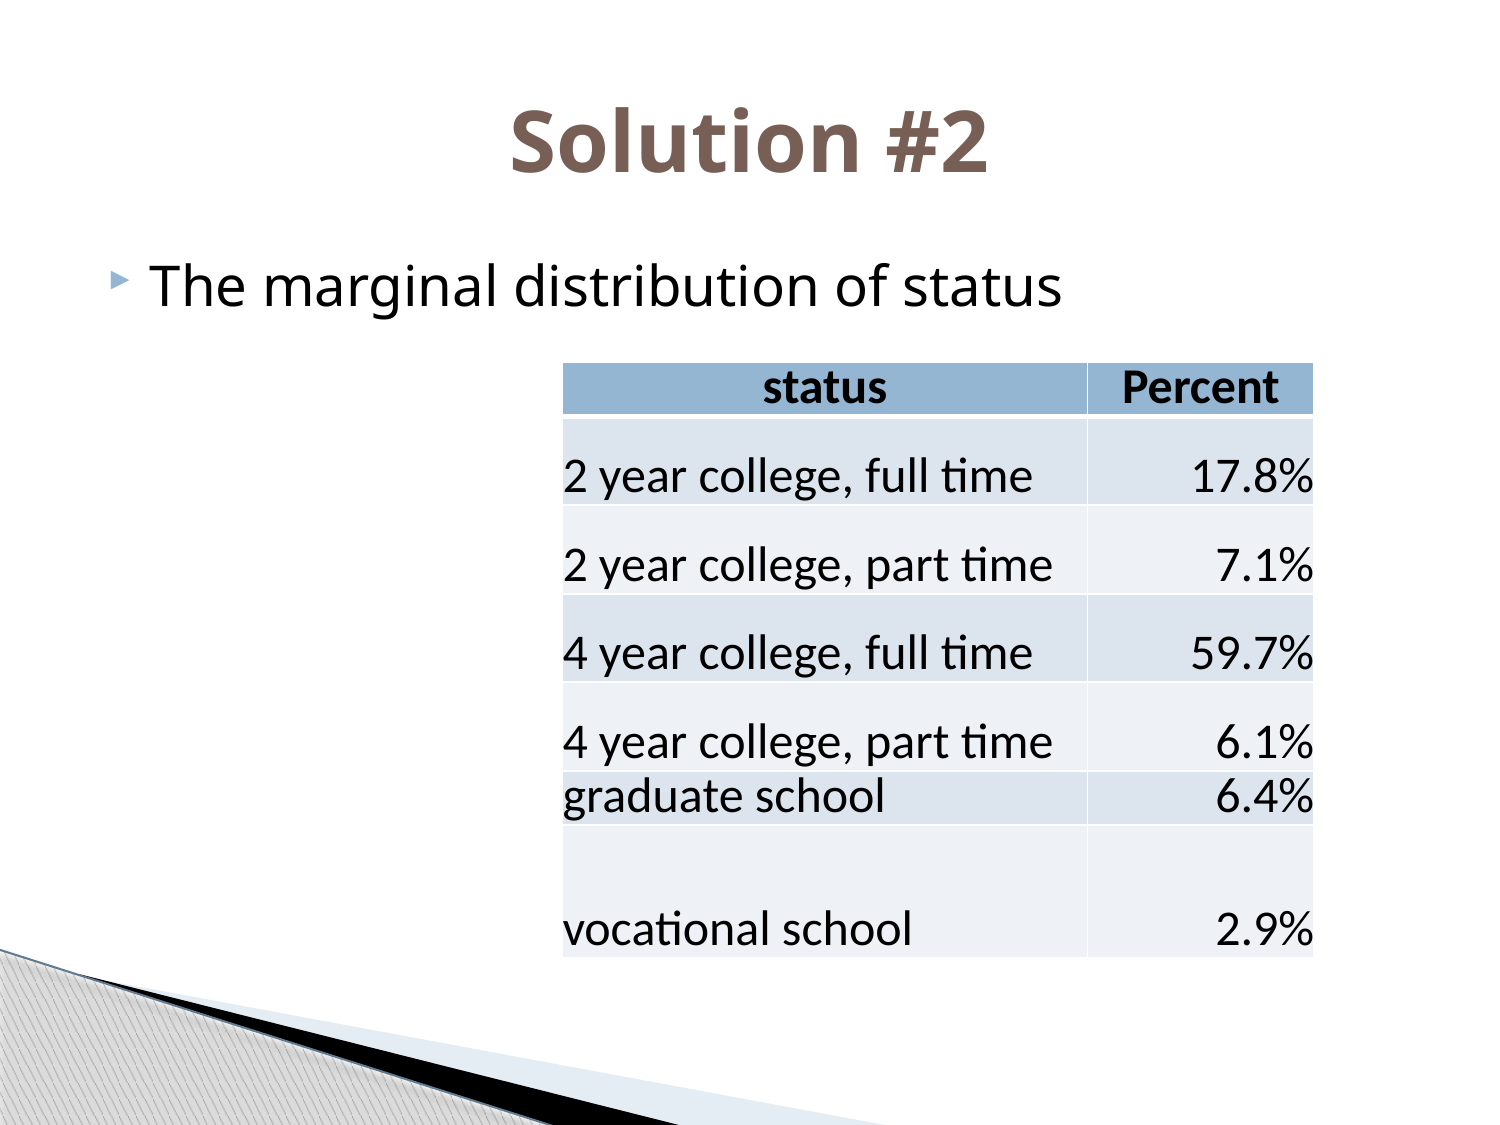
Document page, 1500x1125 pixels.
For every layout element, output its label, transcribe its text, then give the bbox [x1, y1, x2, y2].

table_cell 7.1% [1088, 506, 1313, 593]
table_cell 17.8% [1088, 419, 1313, 504]
table_cell vocational school [563, 826, 1087, 957]
table_cell 2 year college, full time [563, 419, 1087, 504]
list The marginal distribution of status [75, 243, 1425, 986]
table_cell 4 year college, part time [563, 683, 1087, 770]
table_header status [563, 363, 1087, 414]
table_header Percent [1088, 363, 1313, 414]
table_cell graduate school [563, 772, 1087, 824]
table_cell 6.4% [1088, 772, 1313, 824]
title Solution #2 [75, 45, 1425, 233]
table_cell 2 year college, part time [563, 506, 1087, 593]
table_cell 59.7% [1088, 595, 1313, 681]
table_cell 4 year college, full time [563, 595, 1087, 681]
table_cell 6.1% [1088, 683, 1313, 770]
table_cell 2.9% [1088, 826, 1313, 957]
